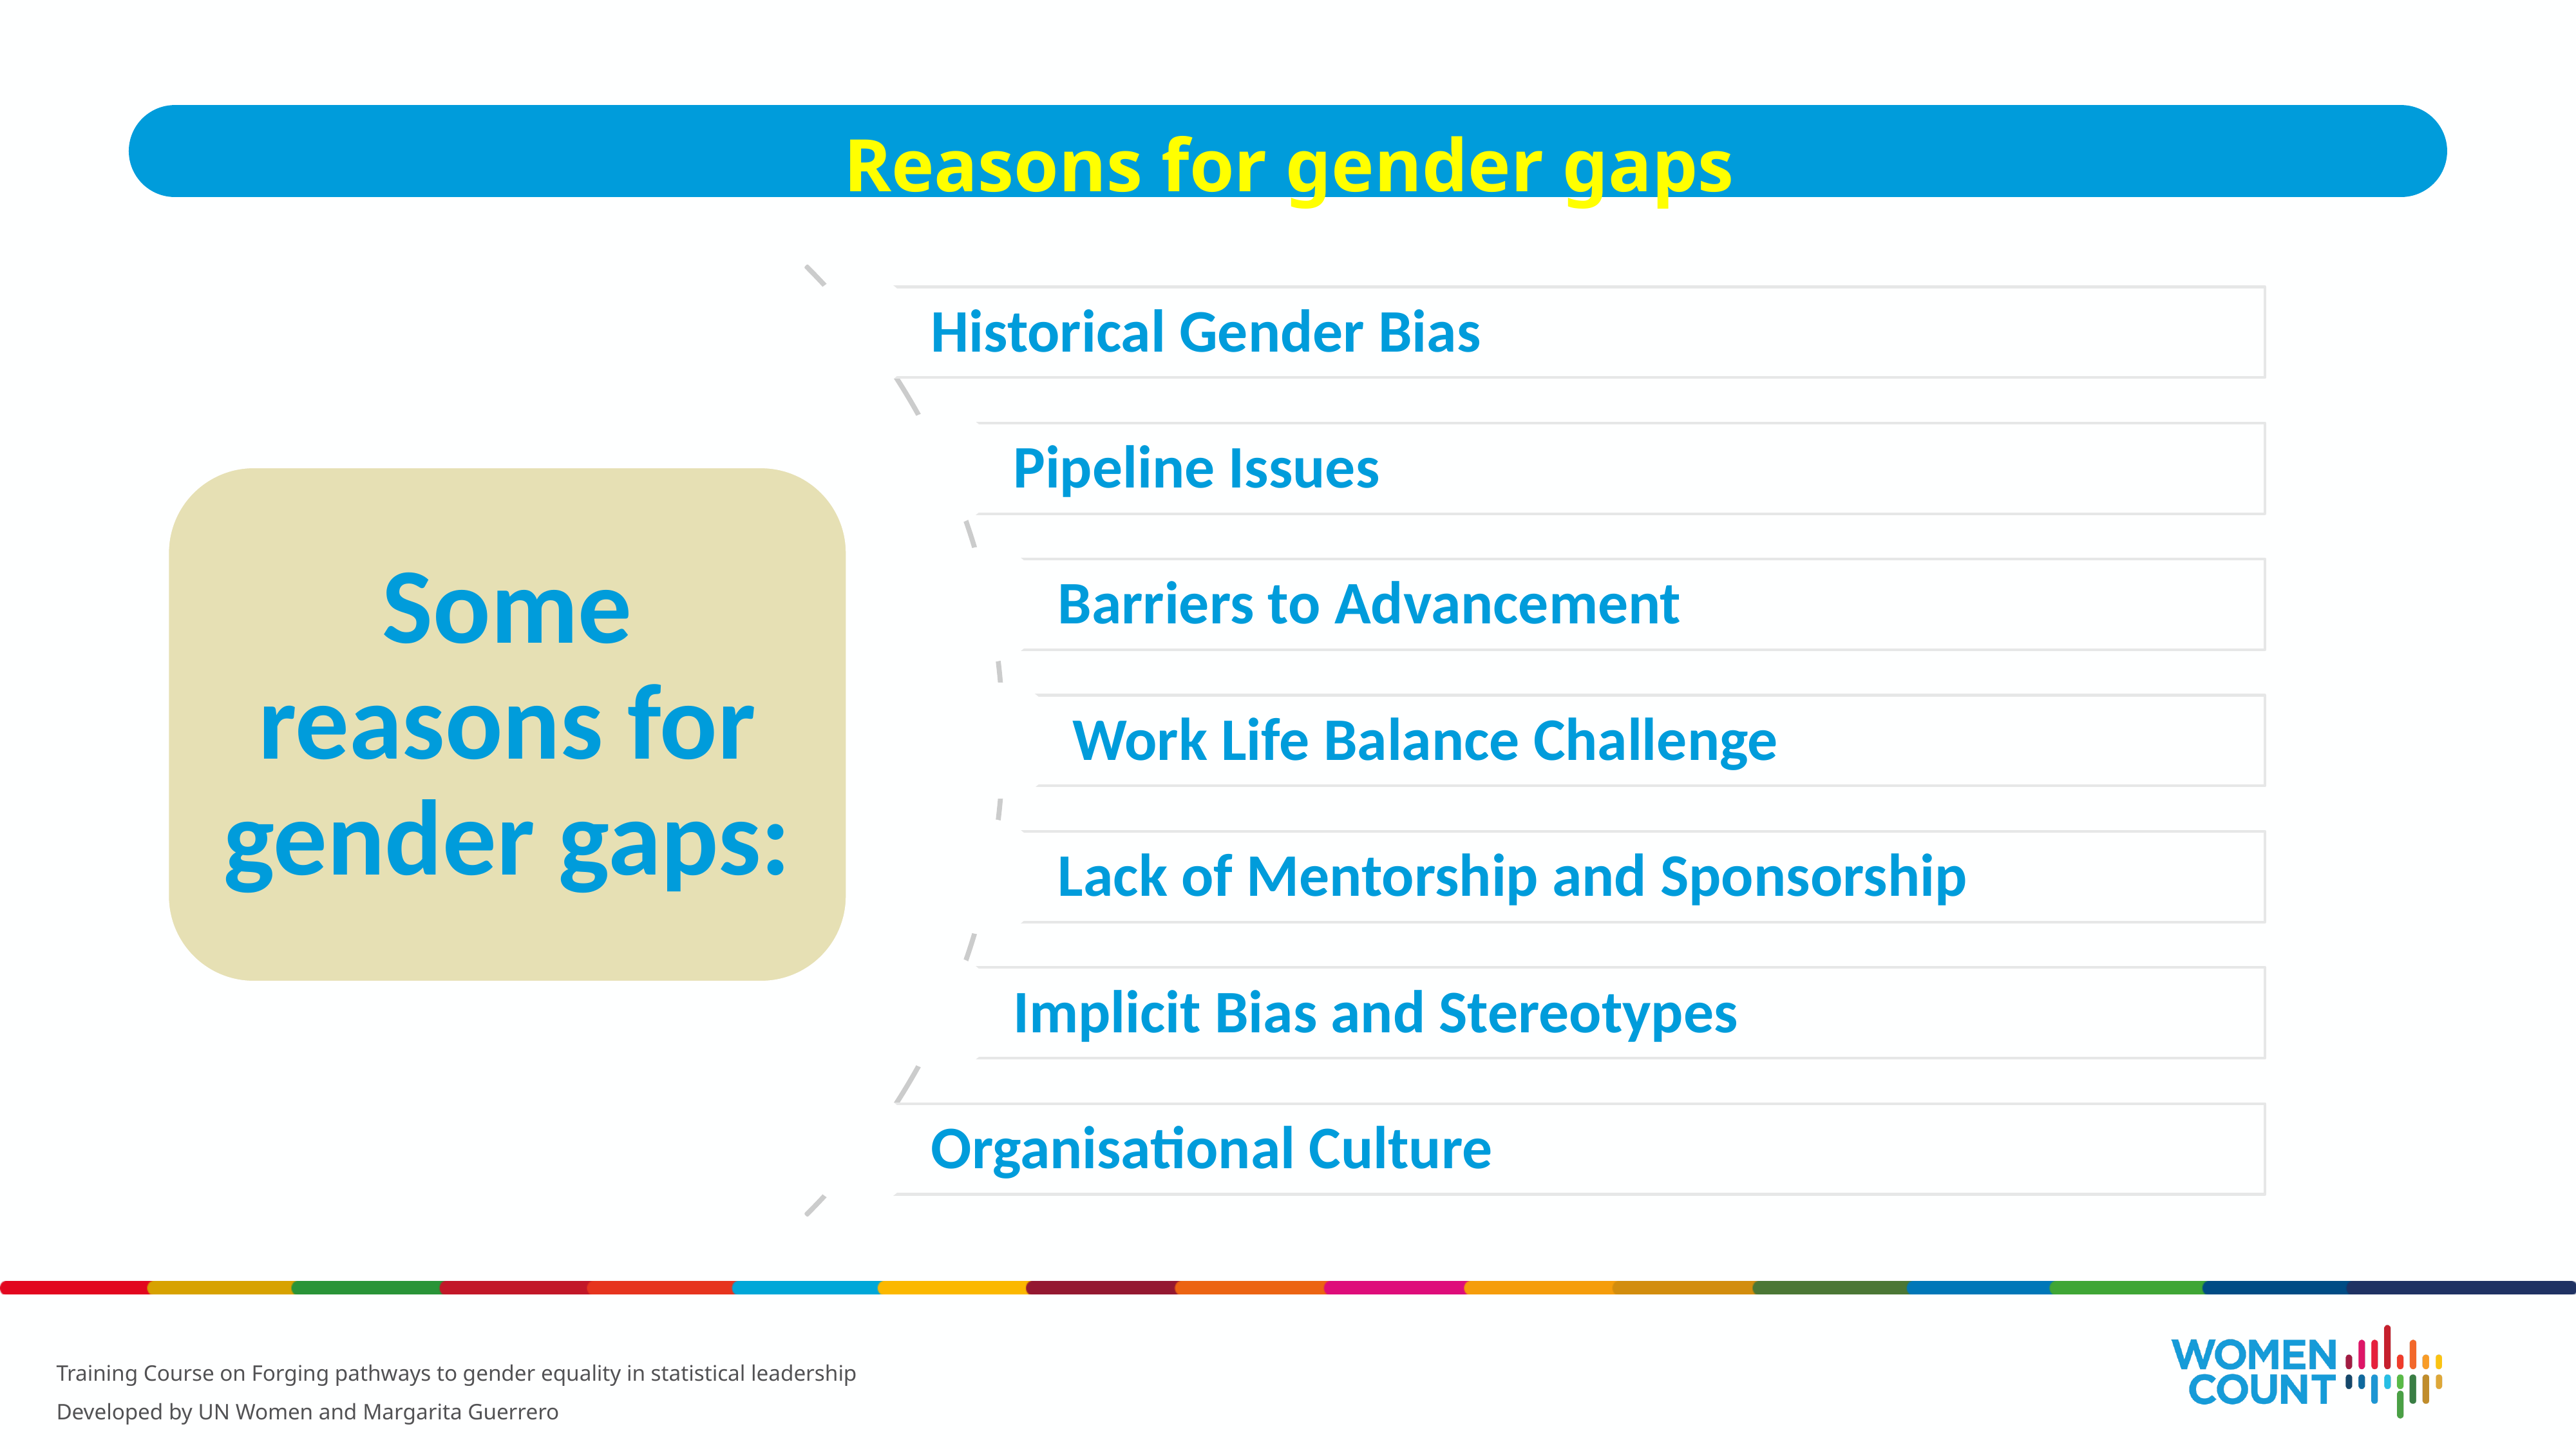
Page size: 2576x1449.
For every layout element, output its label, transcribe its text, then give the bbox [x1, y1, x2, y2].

text_box Training Course on Forging pathways to gender equality in statistical leadership Developed by UN Women and Margarita Guerrero [56, 1347, 1658, 1449]
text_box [167, 466, 784, 983]
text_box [788, 241, 2278, 1240]
list Reasons for gender gaps [167, 119, 2411, 207]
